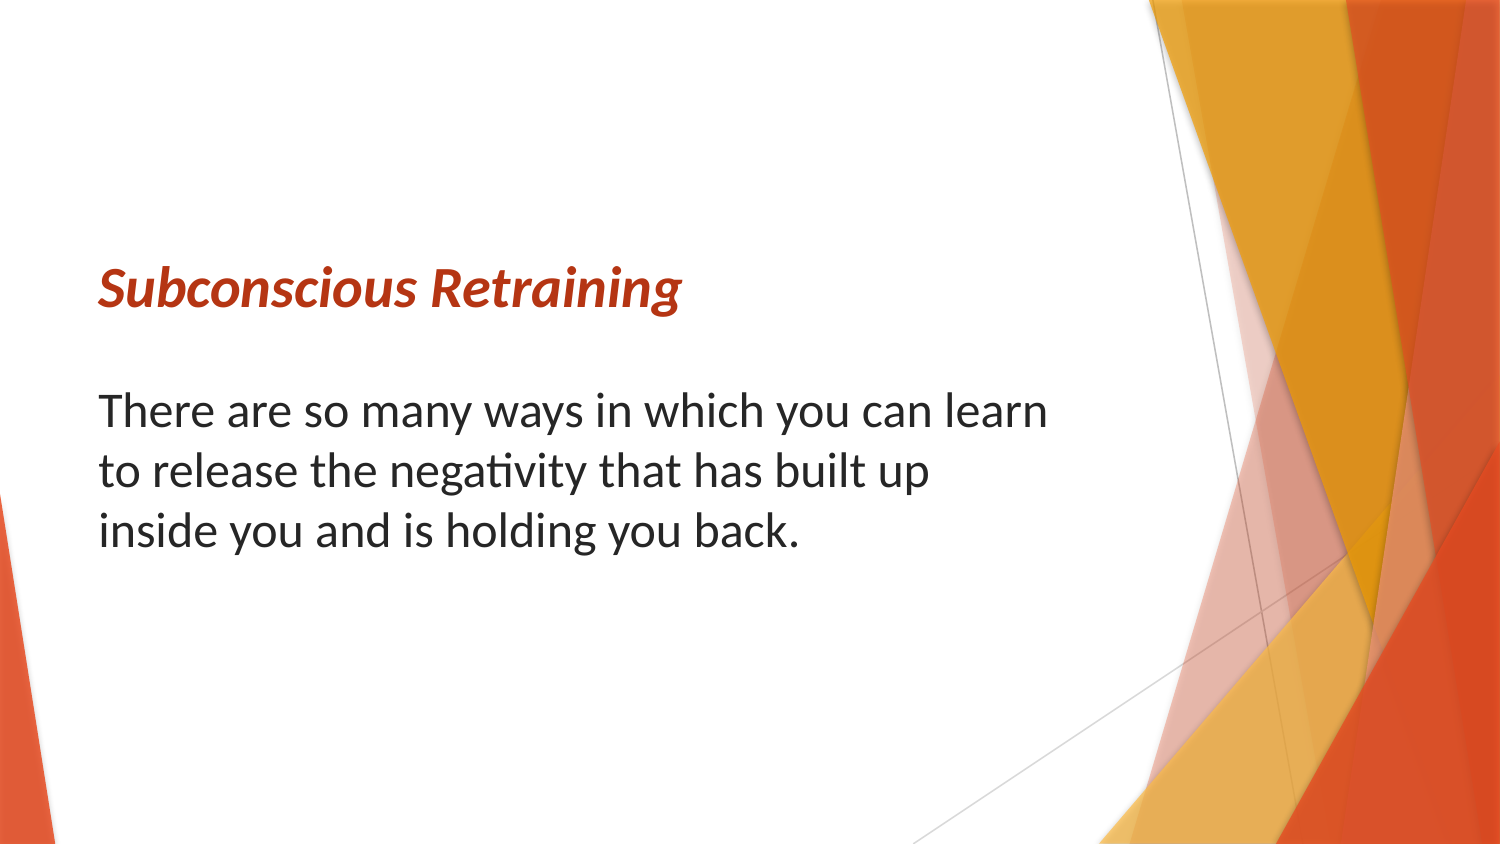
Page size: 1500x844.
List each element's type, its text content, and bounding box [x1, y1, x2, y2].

title Subconscious Retraining [83, 242, 1141, 330]
list There are so many ways in which you can learn to release the negativity that has built up inside you and is holding you back. [83, 369, 1069, 599]
